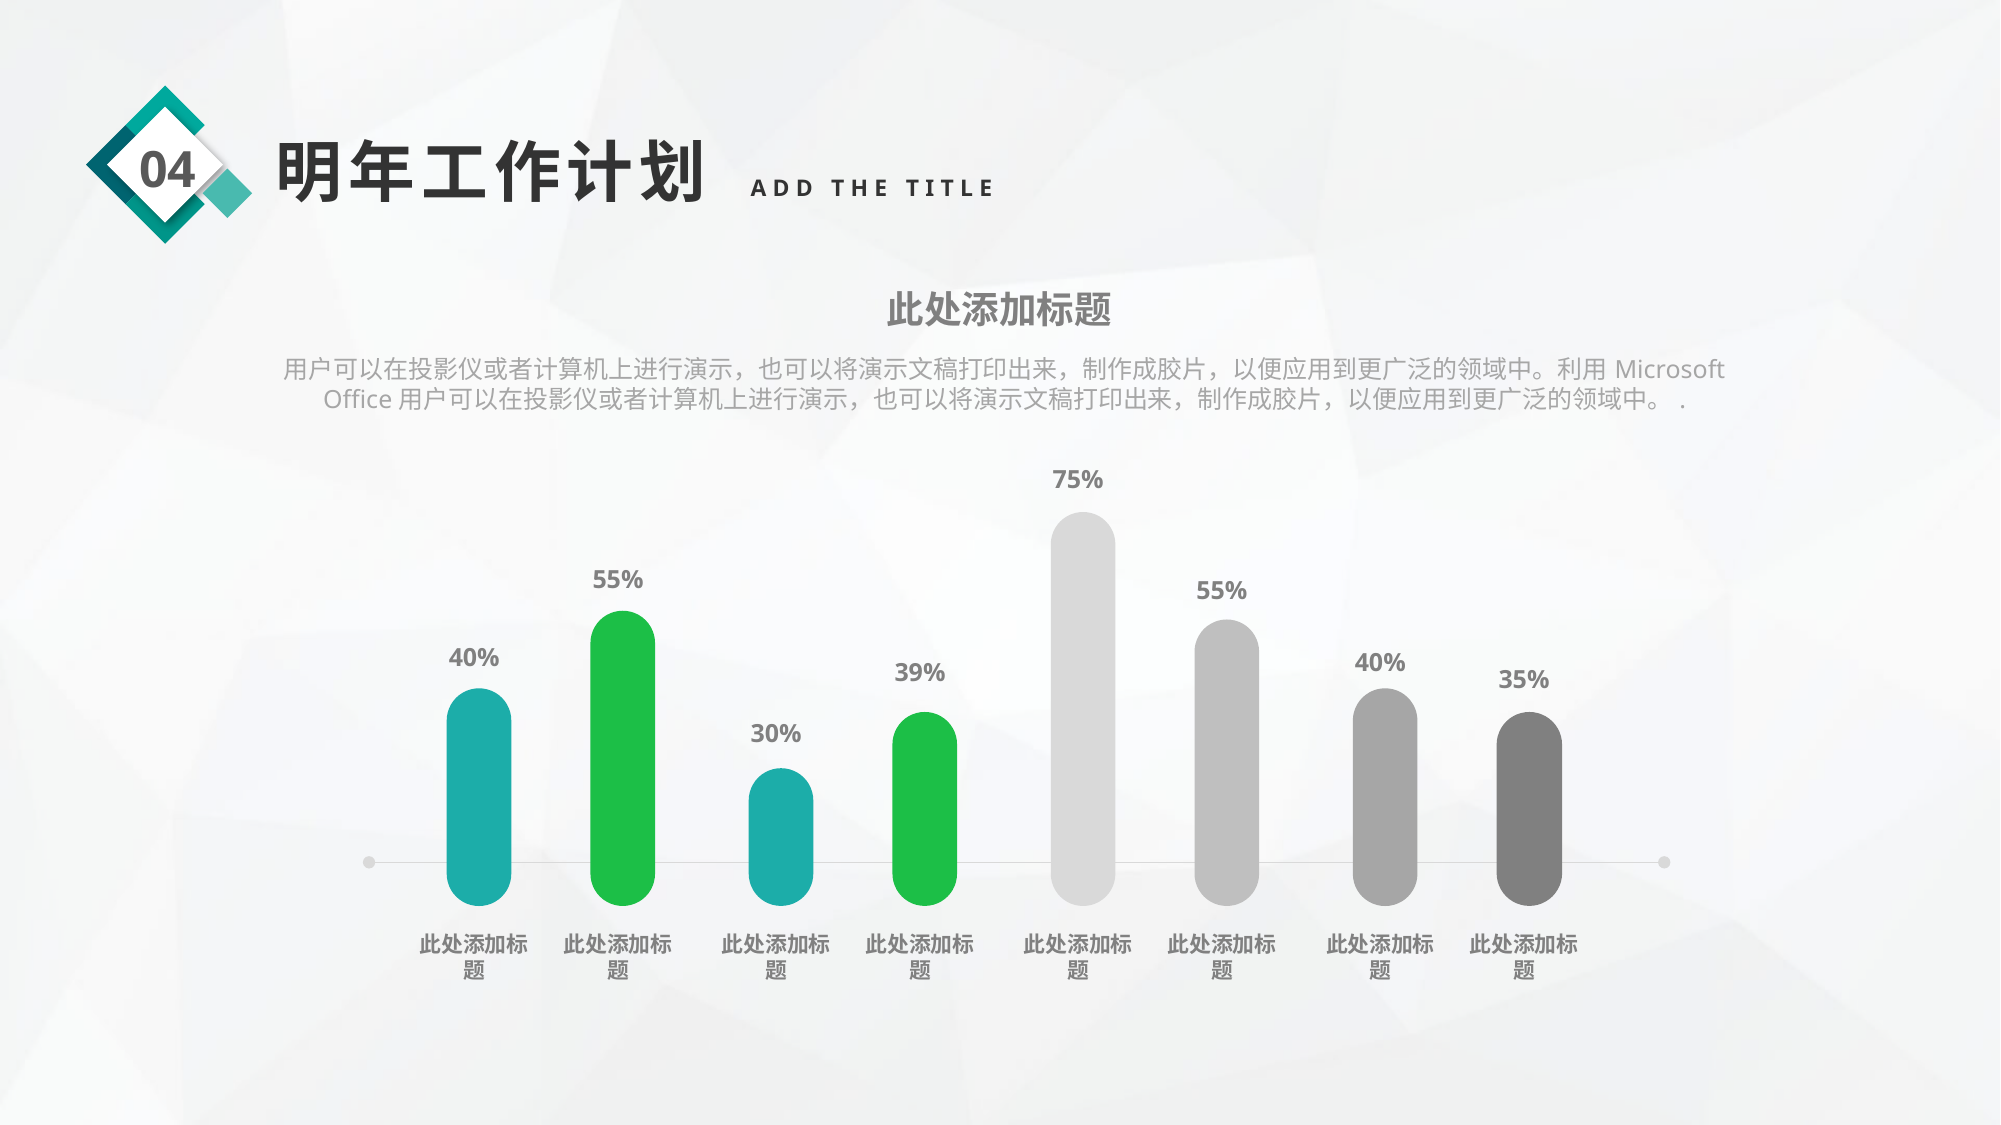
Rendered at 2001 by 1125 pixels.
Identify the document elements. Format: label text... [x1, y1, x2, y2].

text_box 此处添加标题 [264, 275, 1734, 348]
text_box [1193, 618, 1261, 862]
text_box 55% [1142, 567, 1302, 612]
text_box 30% [697, 710, 856, 755]
text_box [1351, 863, 1419, 908]
text_box [589, 863, 657, 908]
text_box [1495, 710, 1564, 862]
text_box 此处添加标题 [538, 923, 697, 991]
text_box [1193, 863, 1261, 908]
text_box [1049, 863, 1117, 908]
text_box [747, 863, 815, 907]
text_box 40% [395, 634, 554, 680]
text_box [589, 609, 657, 862]
text_box 35% [1444, 655, 1604, 701]
text_box 此处添加标题 [1444, 923, 1604, 991]
text_box 此处添加标题 [840, 923, 999, 991]
text_box 55% [538, 555, 698, 601]
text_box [85, 85, 1037, 244]
text_box 此处添加标题 [697, 923, 840, 991]
text_box [445, 687, 513, 862]
text_box 此处添加标题 [395, 923, 538, 991]
text_box [747, 767, 815, 862]
text_box 此处添加标题 [1142, 923, 1301, 991]
text_box 此处添加标题 [999, 923, 1142, 991]
text_box [1351, 687, 1419, 862]
text_box [891, 863, 959, 907]
text_box 40% [1301, 638, 1460, 684]
text_box [445, 863, 513, 908]
text_box 75% [999, 455, 1158, 501]
text_box 39% [840, 648, 1000, 694]
text_box [1049, 510, 1117, 862]
text_box [891, 710, 959, 862]
text_box [1495, 863, 1564, 907]
text_box 此处添加标题 [1301, 923, 1444, 991]
text_box 用户可以在投影仪或者计算机上进行演示，也可以将演示文稿打印出来，制作成胶片，以便应用到更广泛的领域中。利用Microsoft Office用户可以在投影仪或者计算机上进行演示，也可以将演示文稿打印出来，制作成胶片，以便应用到更广泛的领域中。. [265, 346, 1744, 421]
